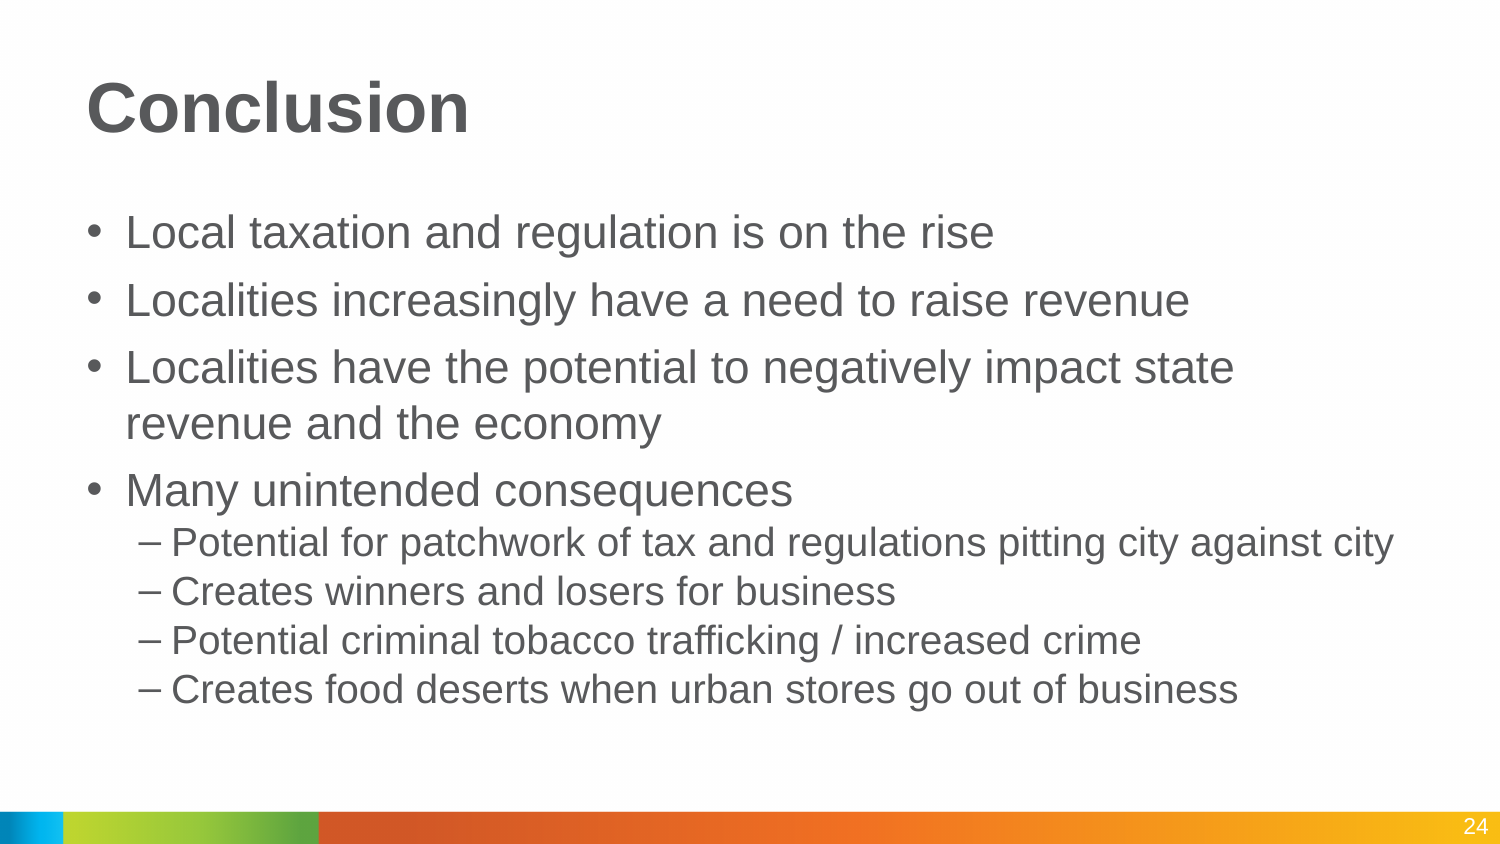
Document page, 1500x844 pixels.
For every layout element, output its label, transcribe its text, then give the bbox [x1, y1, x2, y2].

slide_number 24 [1149, 802, 1500, 844]
footer [456, 802, 1044, 844]
list Local taxation and regulation is on the rise Localities increasingly have a need to raise revenue Localities have the potential to negatively impact state revenue and the economy Many unintended consequences Potential for patchwork of tax and regulations pitting city against city Creates winners and losers for business Potential criminal tobacco trafficking / increased crime Creates food deserts when urban stores go out of business [75, 196, 1425, 754]
picture [0, 0, 1500, 844]
title Conclusion [75, 33, 1425, 175]
